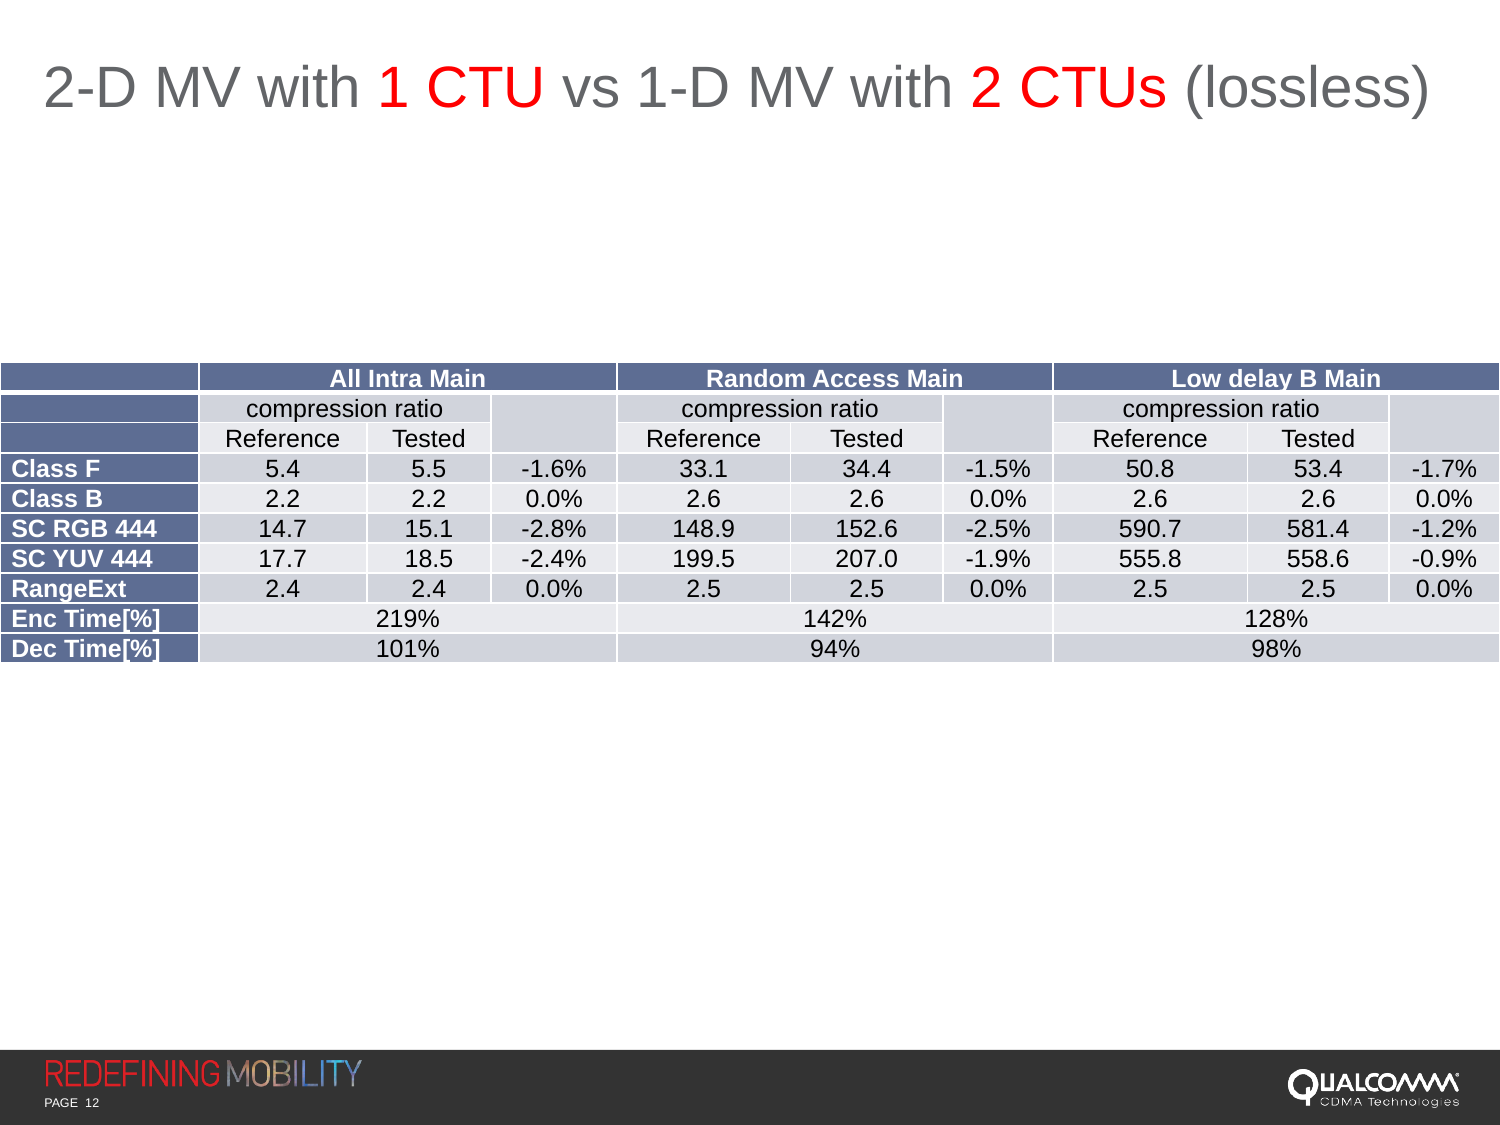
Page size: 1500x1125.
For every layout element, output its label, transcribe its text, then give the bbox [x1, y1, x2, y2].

table_cell 152.6 [791, 514, 942, 542]
table_cell compression ratio [1054, 395, 1388, 422]
table_cell -2.5% [944, 514, 1052, 542]
table_cell 101% [200, 634, 616, 662]
table_cell -1.6% [492, 454, 616, 482]
table_cell 0.0% [944, 484, 1052, 512]
table_cell -2.8% [492, 514, 616, 542]
table_cell [1, 395, 198, 422]
table_cell 219% [200, 604, 616, 632]
table_cell 2.6 [1248, 484, 1388, 512]
table_cell -1.2% [1390, 514, 1499, 542]
table_cell 555.8 [1054, 544, 1247, 572]
table_header Random Access Main [618, 363, 1052, 390]
table_cell RangeExt [1, 574, 198, 602]
table_cell 0.0% [1390, 574, 1499, 602]
table_cell 2.4 [368, 574, 490, 602]
table_cell 98% [1054, 634, 1499, 662]
table_cell 148.9 [618, 514, 790, 542]
table_cell Class B [1, 484, 198, 512]
table_cell 2.5 [791, 574, 942, 602]
table_cell 53.4 [1248, 454, 1388, 482]
table_cell 33.1 [618, 454, 790, 482]
table_cell Tested [791, 423, 942, 452]
table_cell -1.9% [944, 544, 1052, 572]
table_cell 2.5 [1054, 574, 1247, 602]
table_cell 0.0% [492, 574, 616, 602]
table_cell compression ratio [200, 395, 490, 422]
title 2-D MV with 1 CTU vs 1-D MV with 2 CTUs (lossless) [28, 44, 1462, 138]
table_header Low delay B Main [1054, 363, 1499, 390]
table_cell 5.4 [200, 454, 366, 482]
table_cell SC RGB 444 [1, 514, 198, 542]
table_cell 0.0% [1390, 484, 1499, 512]
picture [1278, 1058, 1478, 1114]
table_cell 2.5 [618, 574, 790, 602]
table_cell 15.1 [368, 514, 490, 542]
table_cell 14.7 [200, 514, 366, 542]
table_cell Tested [368, 423, 490, 452]
table_cell compression ratio [618, 395, 942, 422]
picture [30, 1048, 372, 1099]
table_cell 199.5 [618, 544, 790, 572]
table_cell 0.0% [492, 484, 616, 512]
table_cell 94% [618, 634, 1052, 662]
table_cell Class F [1, 454, 198, 482]
table_cell 17.7 [200, 544, 366, 572]
table_cell 581.4 [1248, 514, 1388, 542]
table_cell Reference [618, 423, 790, 452]
table_cell 2.2 [368, 484, 490, 512]
table_cell 2.5 [1248, 574, 1388, 602]
table_cell [1, 423, 198, 452]
table_cell 590.7 [1054, 514, 1247, 542]
table_cell 207.0 [791, 544, 942, 572]
table_cell -0.9% [1390, 544, 1499, 572]
table_cell [944, 395, 1052, 452]
table_cell -1.5% [944, 454, 1052, 482]
table_cell Enc Time[%] [1, 604, 198, 632]
table_cell 50.8 [1054, 454, 1247, 482]
table_cell 5.5 [368, 454, 490, 482]
table_cell 128% [1054, 604, 1499, 632]
table_cell 2.2 [200, 484, 366, 512]
table_cell -1.7% [1390, 454, 1499, 482]
table_cell 2.6 [1054, 484, 1247, 512]
table_cell Tested [1248, 423, 1388, 452]
table_cell Dec Time[%] [1, 634, 198, 662]
table_cell 2.6 [618, 484, 790, 512]
table_cell 558.6 [1248, 544, 1388, 572]
table_cell Reference [200, 423, 366, 452]
table_cell 142% [618, 604, 1052, 632]
table_cell [492, 395, 616, 452]
table_cell 34.4 [791, 454, 942, 482]
table_cell 18.5 [368, 544, 490, 572]
table_cell 2.6 [791, 484, 942, 512]
table_cell Reference [1054, 423, 1247, 452]
table_cell SC YUV 444 [1, 544, 198, 572]
table_cell [1390, 395, 1499, 452]
table_cell 0.0% [944, 574, 1052, 602]
table_header [1, 363, 198, 390]
table_header All Intra Main [200, 363, 616, 390]
table_cell 2.4 [200, 574, 366, 602]
table_cell -2.4% [492, 544, 616, 572]
